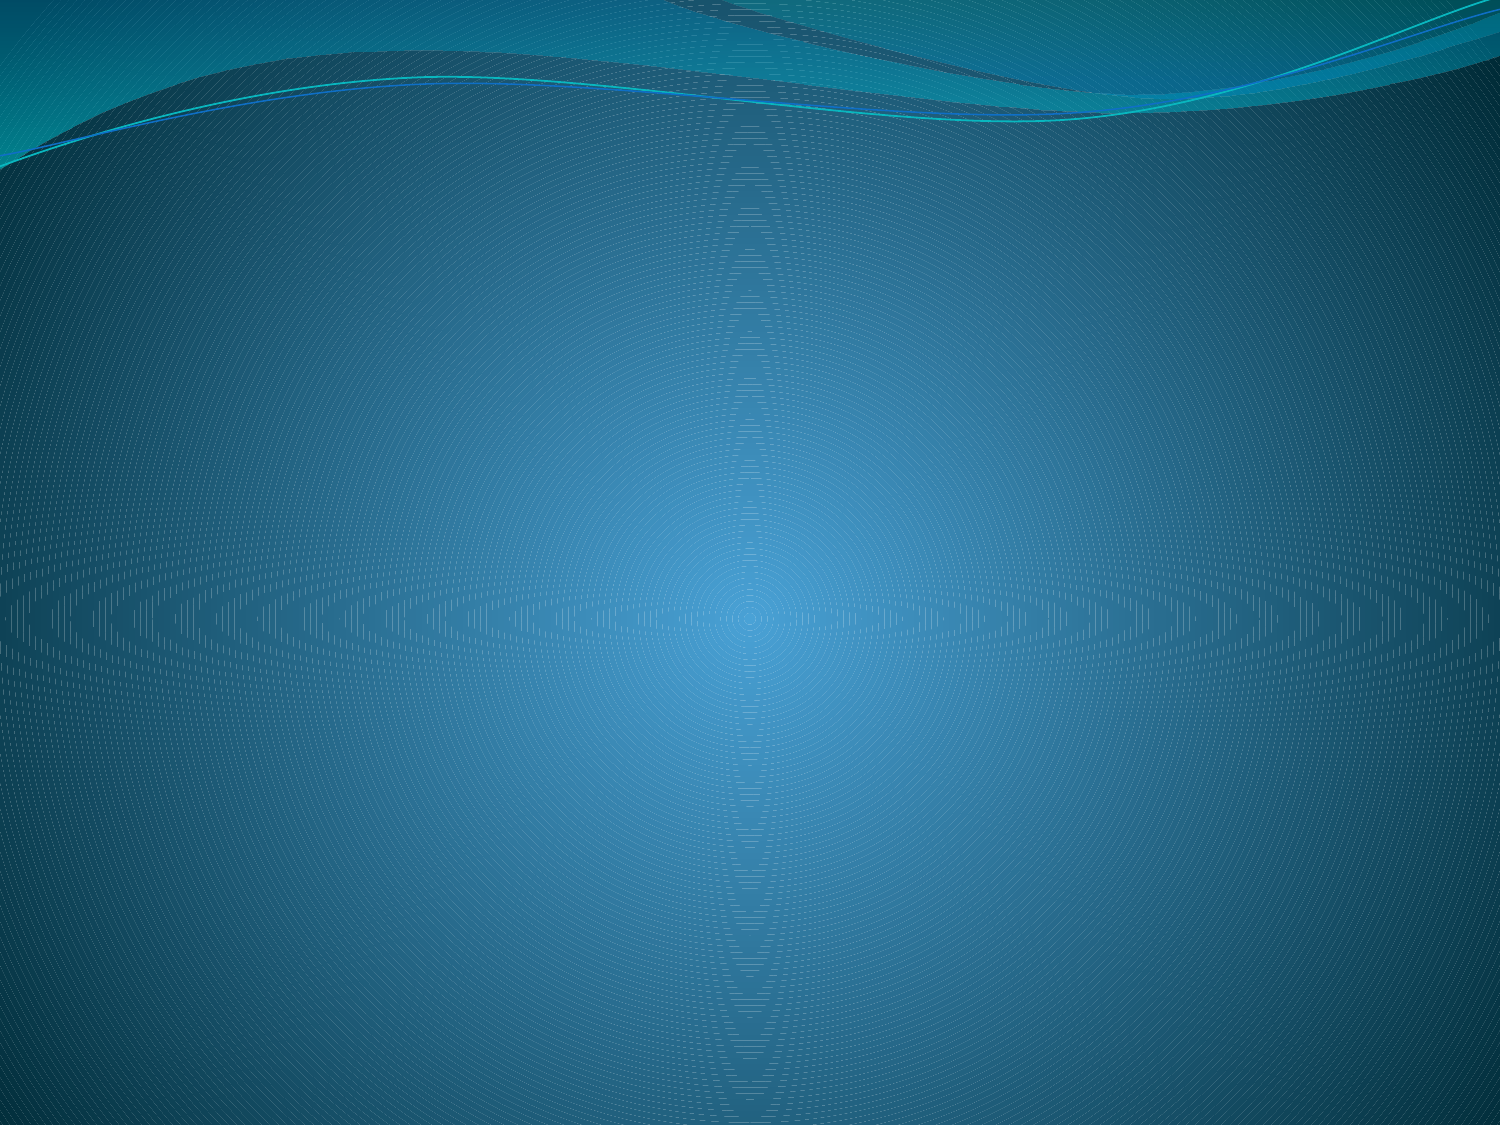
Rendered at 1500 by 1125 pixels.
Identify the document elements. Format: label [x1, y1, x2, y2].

text_box [117, 105, 1453, 256]
text_box [128, 46, 1454, 467]
